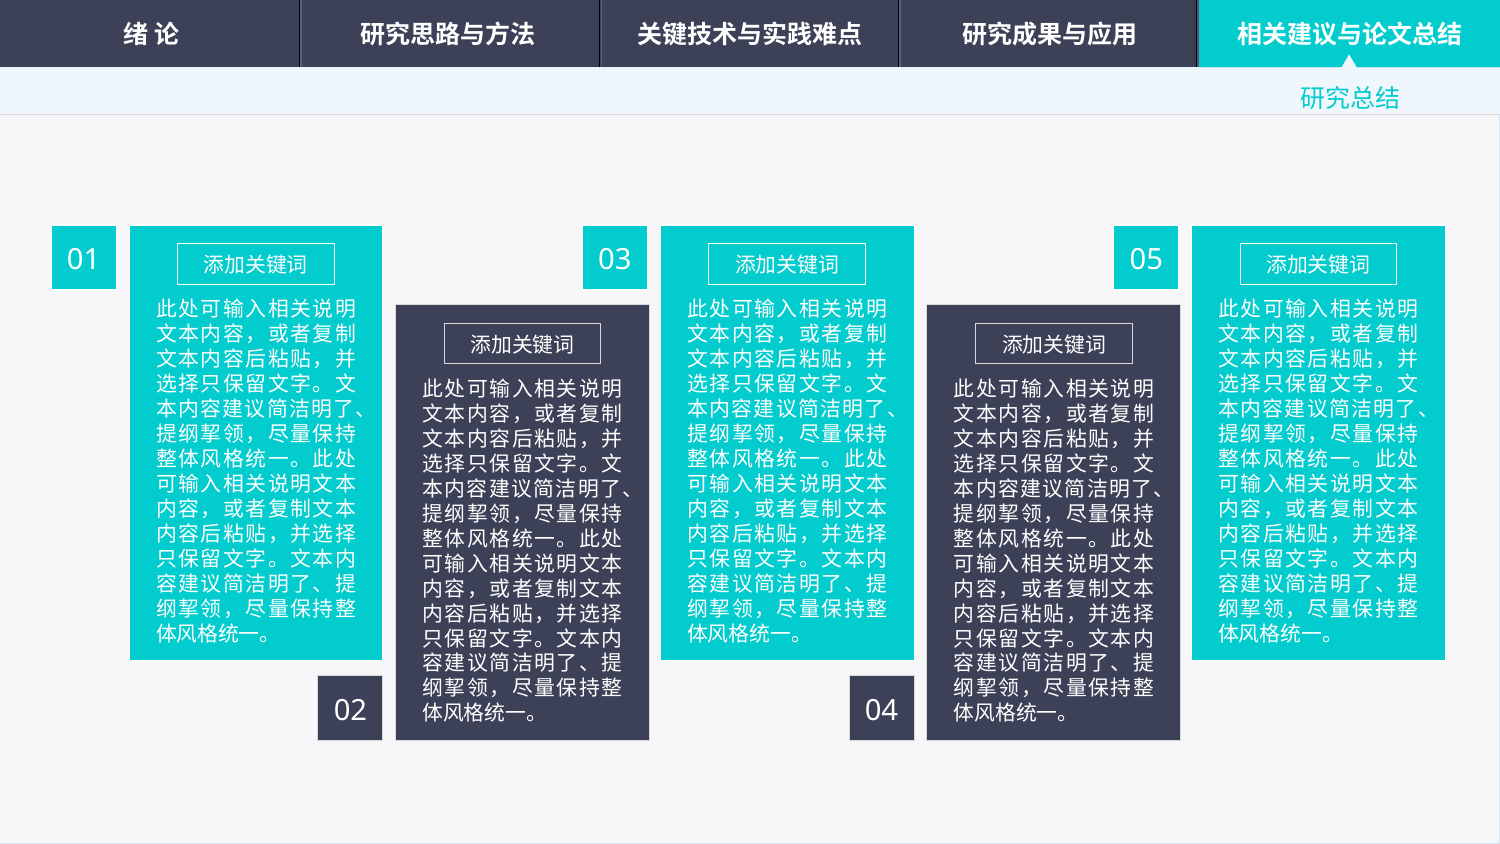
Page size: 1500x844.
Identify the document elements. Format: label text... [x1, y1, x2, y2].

text_box 此处可输入相关说明文本内容，或者复制文本内容后粘贴，并选择只保留文字。文本内容建议简洁明了、提纲挈领，尽量保持整体风格统一。此处可输入相关说明文本内容，或者复制文本内容后粘贴，并选择只保留文字。文本内容建议简洁明了、提纲挈领，尽量保持整体风格统一。 [953, 375, 1154, 726]
text_box [1189, 223, 1447, 663]
text_box 研究总结 [1285, 59, 1416, 120]
text_box 相关建议与论文总结 [1199, 9, 1500, 59]
text_box 此处可输入相关说明文本内容，或者复制文本内容后粘贴，并选择只保留文字。文本内容建议简洁明了、提纲挈领，尽量保持整体风格统一。此处可输入相关说明文本内容，或者复制文本内容后粘贴，并选择只保留文字。文本内容建议简洁明了、提纲挈领，尽量保持整体风格统一。 [155, 295, 356, 646]
text_box 04 [847, 674, 916, 743]
text_box 02 [316, 674, 385, 743]
text_box [925, 303, 1183, 743]
text_box 此处可输入相关说明文本内容，或者复制文本内容后粘贴，并选择只保留文字。文本内容建议简洁明了、提纲挈领，尽量保持整体风格统一。此处可输入相关说明文本内容，或者复制文本内容后粘贴，并选择只保留文字。文本内容建议简洁明了、提纲挈领，尽量保持整体风格统一。 [422, 375, 623, 726]
text_box 添加关键词 [973, 321, 1134, 366]
text_box [394, 303, 652, 743]
text_box 绪 论 [0, 9, 297, 59]
text_box 05 [1112, 223, 1181, 292]
text_box 添加关键词 [175, 242, 336, 286]
text_box 此处可输入相关说明文本内容，或者复制文本内容后粘贴，并选择只保留文字。文本内容建议简洁明了、提纲挈领，尽量保持整体风格统一。此处可输入相关说明文本内容，或者复制文本内容后粘贴，并选择只保留文字。文本内容建议简洁明了、提纲挈领，尽量保持整体风格统一。 [1218, 295, 1419, 646]
text_box 03 [580, 223, 650, 292]
text_box 添加关键词 [707, 242, 868, 286]
text_box 添加关键词 [1238, 242, 1399, 286]
text_box [658, 223, 916, 663]
text_box 关键技术与实践难点 [599, 9, 899, 59]
text_box 研究思路与方法 [297, 9, 599, 59]
text_box 此处可输入相关说明文本内容，或者复制文本内容后粘贴，并选择只保留文字。文本内容建议简洁明了、提纲挈领，尽量保持整体风格统一。此处可输入相关说明文本内容，或者复制文本内容后粘贴，并选择只保留文字。文本内容建议简洁明了、提纲挈领，尽量保持整体风格统一。 [687, 295, 888, 646]
text_box 添加关键词 [442, 321, 603, 366]
text_box [127, 223, 385, 663]
text_box 研究成果与应用 [899, 9, 1199, 59]
text_box 01 [49, 223, 118, 292]
